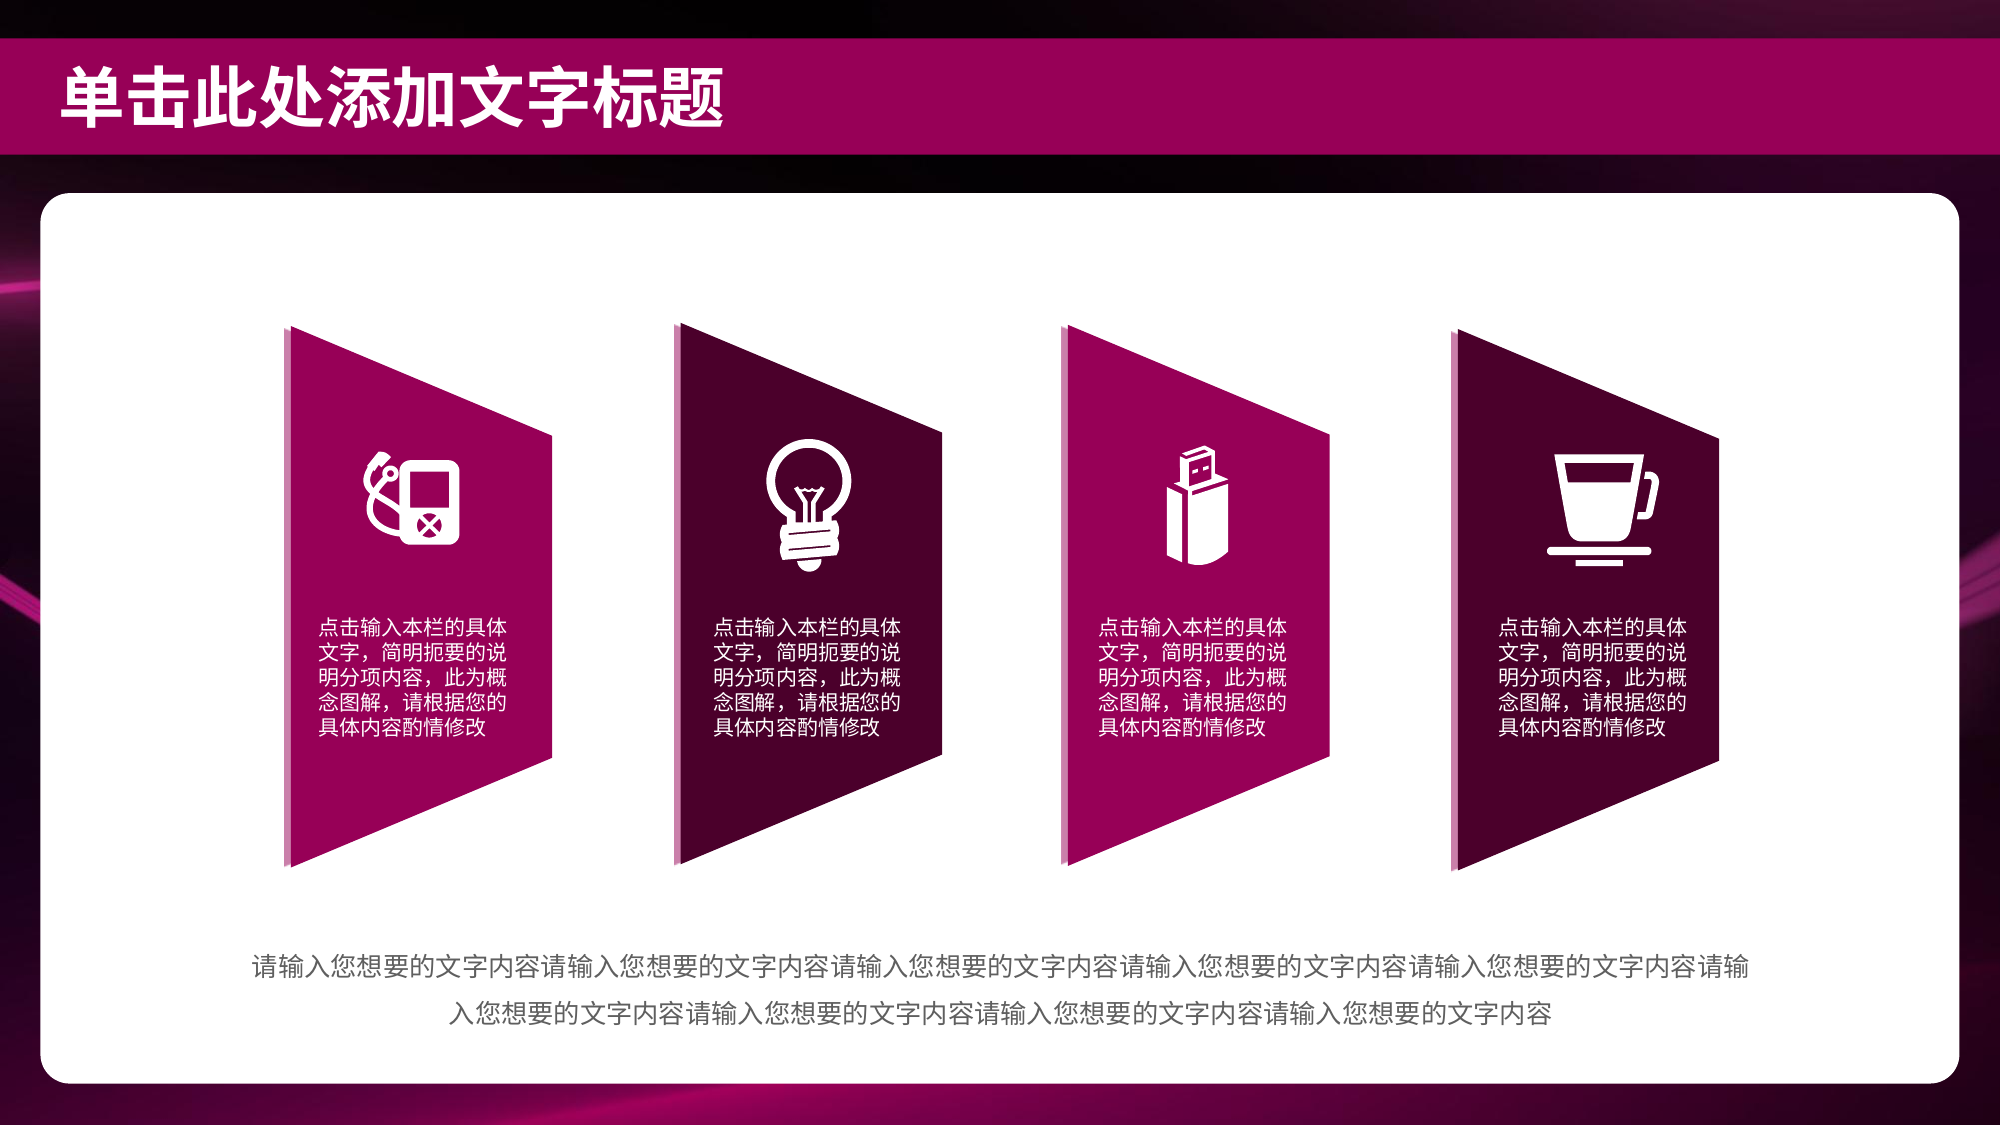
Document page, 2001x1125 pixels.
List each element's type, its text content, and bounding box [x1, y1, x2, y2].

text_box 请输入您想要的文字内容请输入您想要的文字内容请输入您想要的文字内容请输入您想要的文字内容请输入您想要的文字内容请输入您想要的文字内容请输入您想要的文字内容请输入您想要的文字内容请输入您想要的文字内容 [247, 927, 1752, 1037]
picture [0, 155, 2000, 1125]
text_box [1166, 487, 1183, 563]
text_box [290, 326, 553, 868]
text_box [1067, 324, 1330, 866]
text_box [1575, 560, 1623, 567]
text_box [1636, 471, 1660, 520]
text_box 点击输入本栏的具体文字，简明扼要的说明分项内容，此为概念图解，请根据您的具体内容酌情修改 [303, 606, 532, 748]
text_box [680, 322, 943, 865]
text_box [1173, 445, 1229, 565]
text_box 点击输入本栏的具体文字，简明扼要的说明分项内容，此为概念图解，请根据您的具体内容酌情修改 [1483, 606, 1711, 748]
text_box [797, 559, 822, 572]
text_box 点击输入本栏的具体文字，简明扼要的说明分项内容，此为概念图解，请根据您的具体内容酌情修改 [1083, 606, 1312, 748]
picture [0, 0, 2000, 38]
text_box 点击输入本栏的具体文字，简明扼要的说明分项内容，此为概念图解，请根据您的具体内容酌情修改 [698, 606, 926, 748]
text_box [363, 451, 460, 545]
text_box [1554, 454, 1645, 542]
text_box [1547, 546, 1652, 556]
text_box [1457, 328, 1720, 871]
text_box [766, 439, 852, 560]
